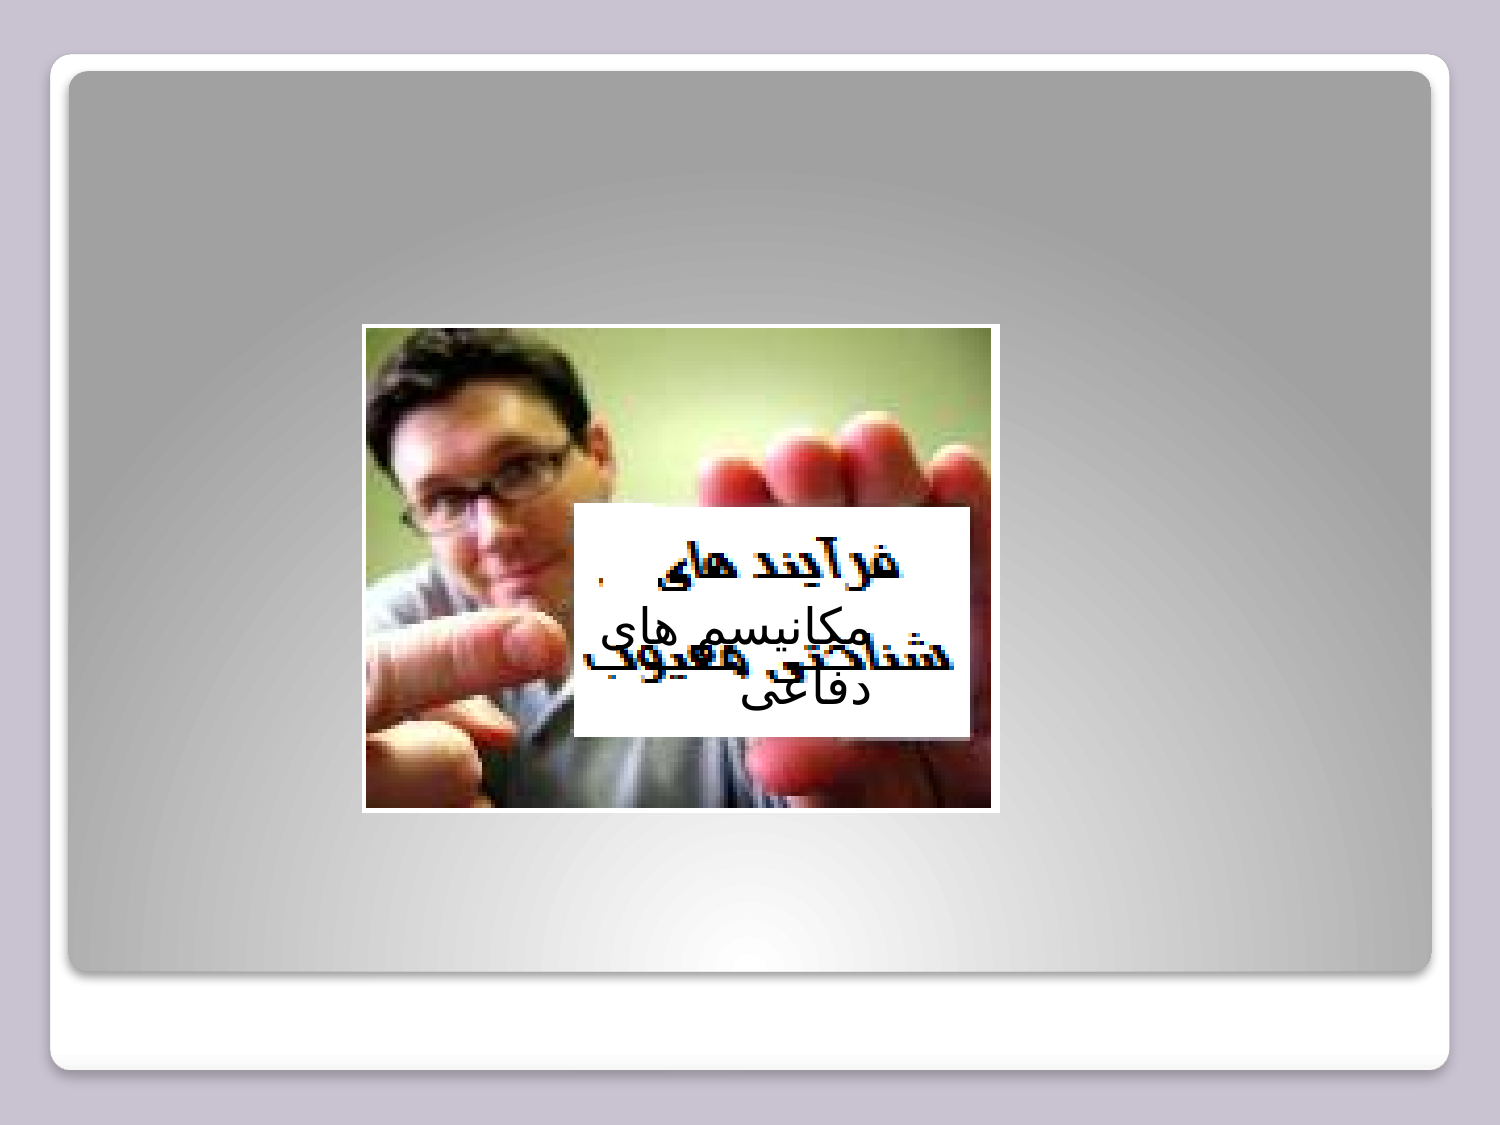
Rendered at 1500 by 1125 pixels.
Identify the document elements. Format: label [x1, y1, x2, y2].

list [362, 324, 1001, 813]
